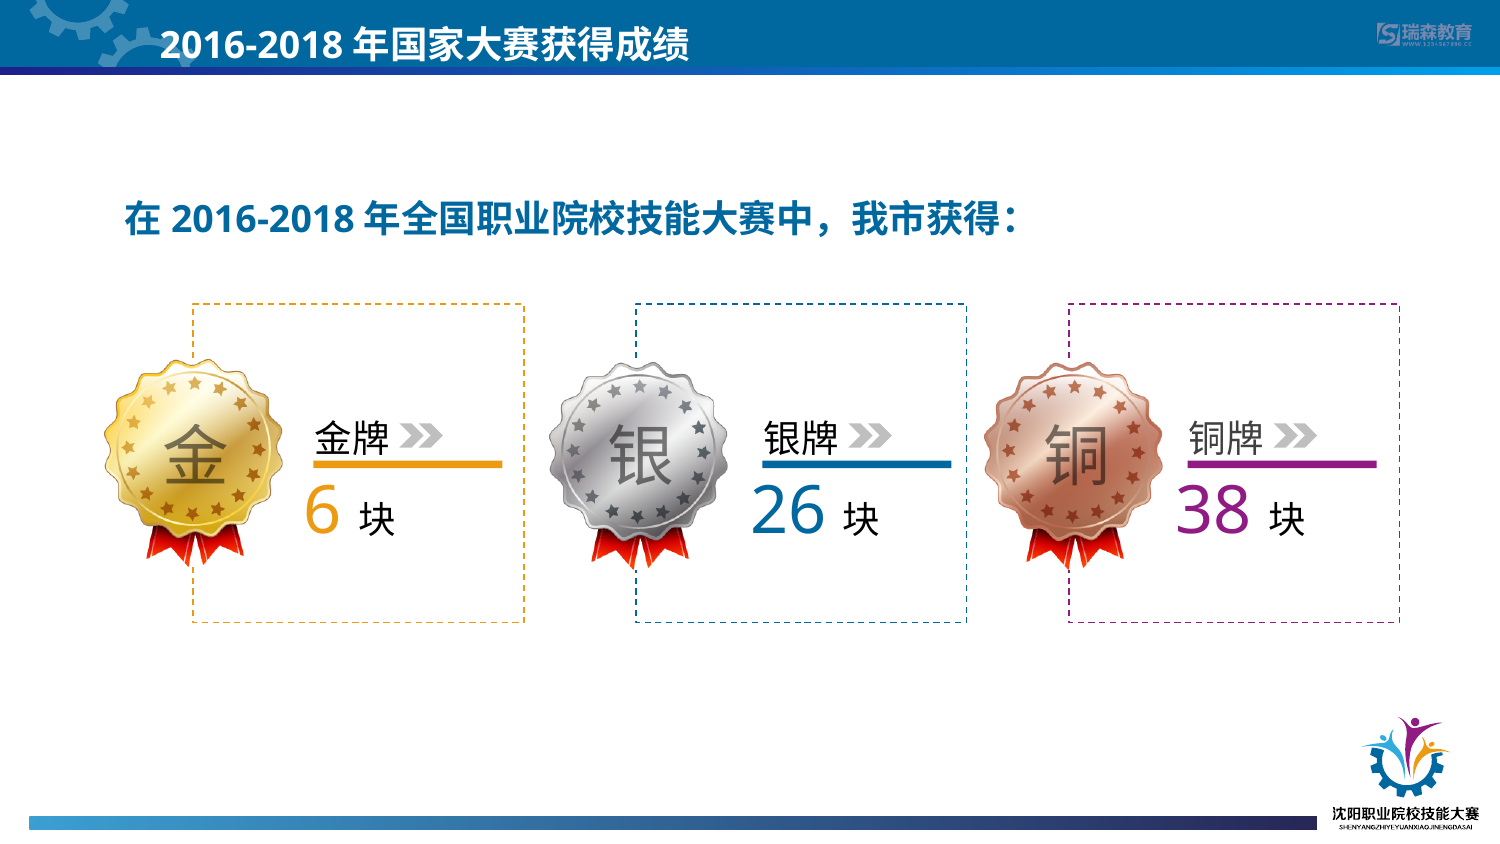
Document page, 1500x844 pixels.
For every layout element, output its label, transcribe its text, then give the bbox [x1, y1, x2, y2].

text_box 在2016-2018年全国职业院校技能大赛中，我市获得： [109, 173, 1054, 247]
text_box [397, 421, 426, 450]
text_box 38块 [1167, 459, 1321, 555]
text_box 2016-2018年国家大赛获得成绩 一、大赛中获得成绩 [144, 0, 706, 132]
text_box [635, 303, 967, 623]
text_box [760, 458, 953, 470]
text_box 铜牌 [1174, 394, 1279, 459]
text_box [416, 421, 445, 450]
text_box 6块 [289, 459, 411, 555]
text_box [192, 303, 525, 623]
text_box [1186, 458, 1379, 470]
text_box 26块 [735, 459, 896, 555]
text_box [311, 458, 504, 470]
text_box [1290, 421, 1320, 450]
text_box [1068, 303, 1400, 623]
text_box [846, 421, 875, 450]
picture [549, 362, 729, 571]
text_box 金牌 [299, 394, 405, 459]
picture [984, 362, 1164, 571]
text_box 银牌 [748, 394, 854, 459]
text_box [1271, 421, 1301, 450]
text_box [865, 421, 895, 450]
picture [104, 359, 284, 567]
